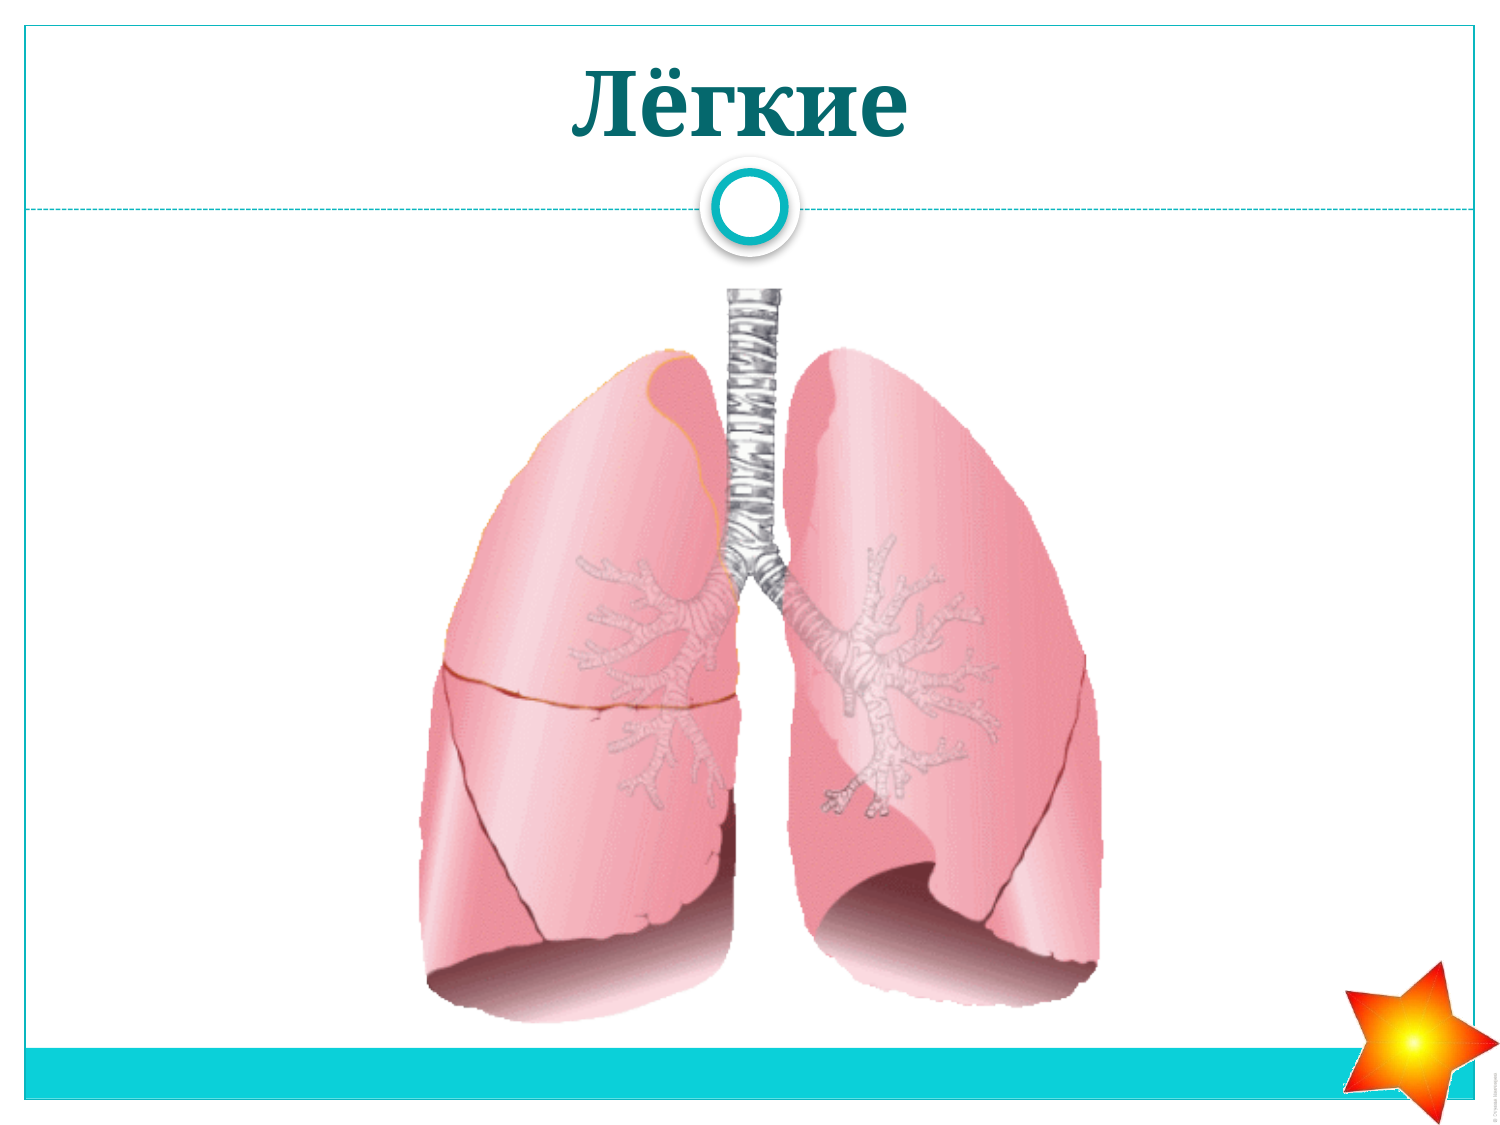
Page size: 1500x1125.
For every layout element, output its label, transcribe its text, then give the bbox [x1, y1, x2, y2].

picture [398, 280, 1173, 1055]
picture [1342, 960, 1500, 1125]
title Лёгкие [49, 37, 1450, 162]
